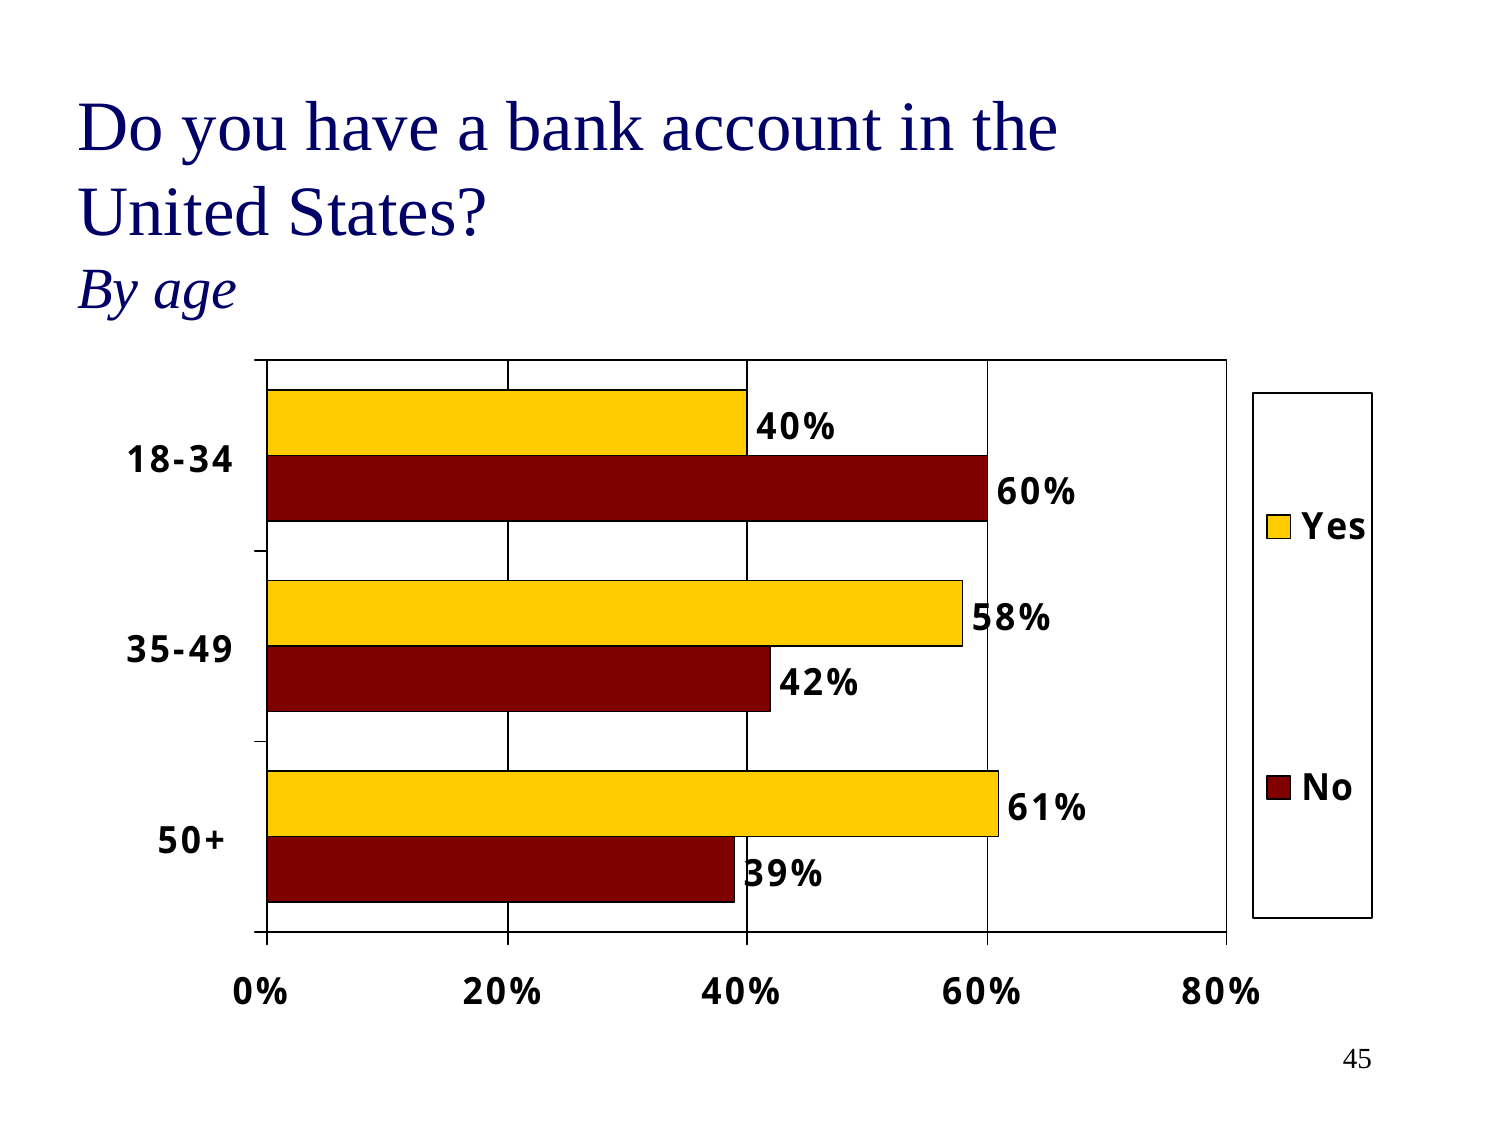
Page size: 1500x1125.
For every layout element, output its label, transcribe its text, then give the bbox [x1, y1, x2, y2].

title Do you have a bank account in the United States? By age [62, 74, 1438, 326]
slide_number 45 [1074, 1033, 1388, 1108]
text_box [112, 351, 1388, 1028]
